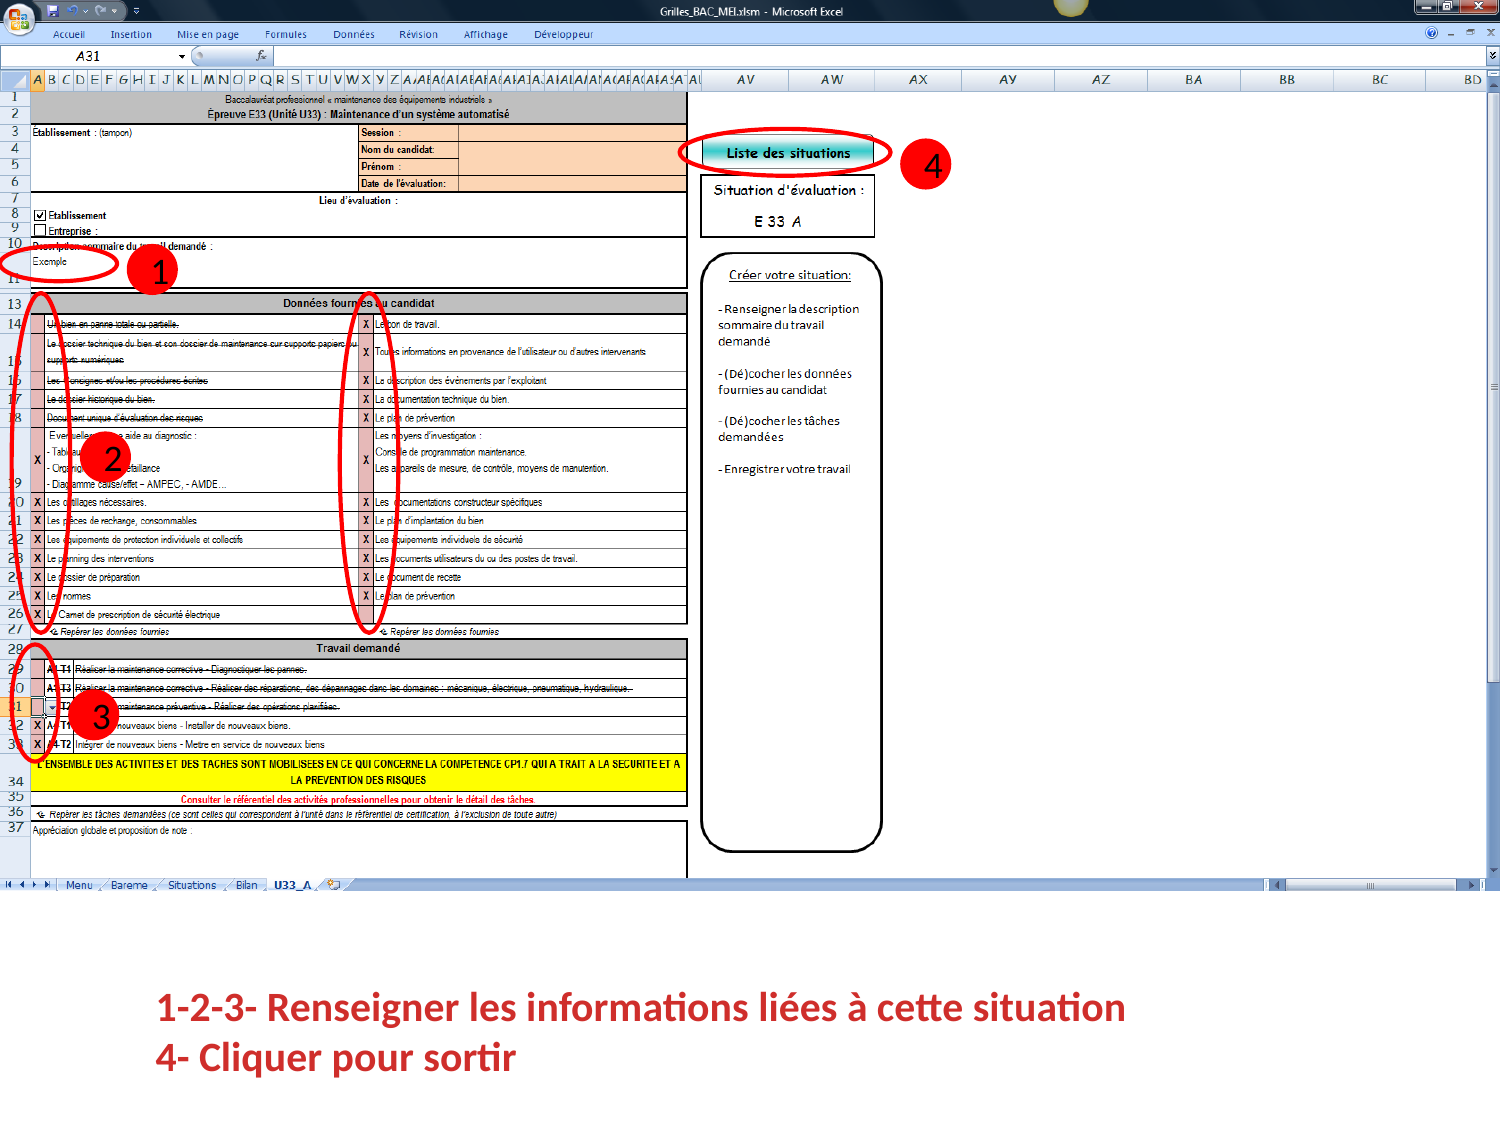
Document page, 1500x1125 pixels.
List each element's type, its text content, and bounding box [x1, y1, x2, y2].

text_box 1-2-3- Renseigner les informations liées à cette situation 4- Cliquer pour sortir [140, 972, 1383, 1088]
picture [0, 0, 1500, 891]
